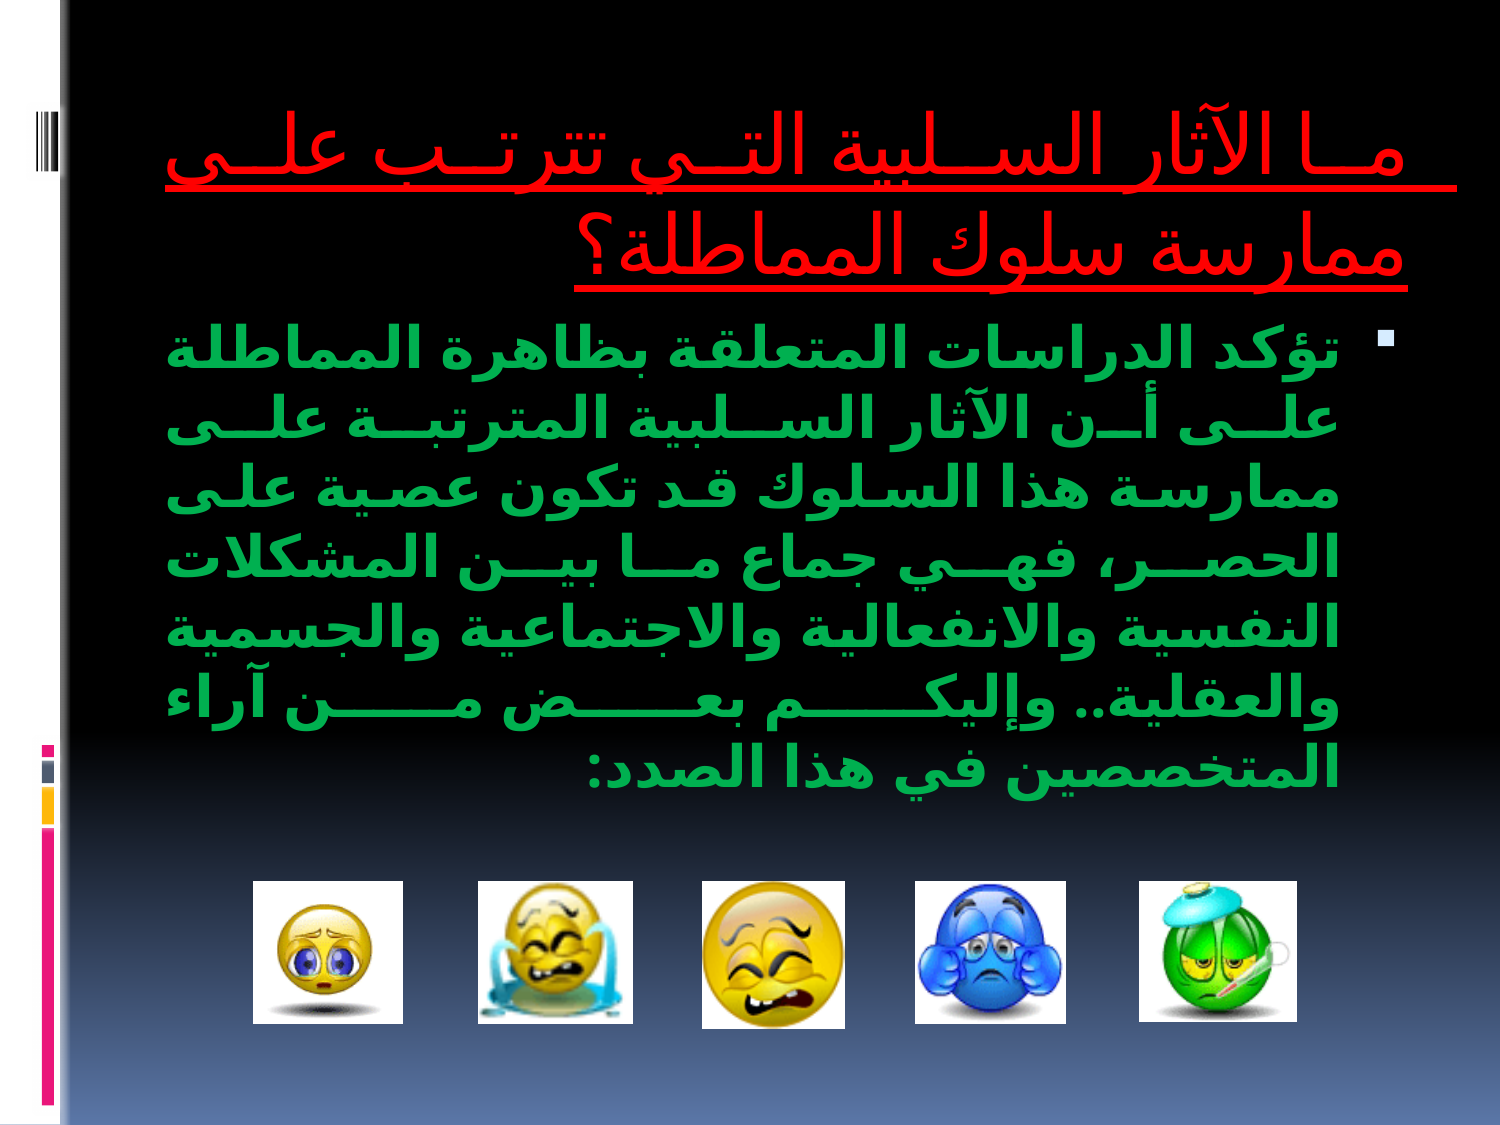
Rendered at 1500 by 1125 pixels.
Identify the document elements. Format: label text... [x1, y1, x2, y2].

list تؤكد الدراسات المتعلقة بظاهرة المماطلة على أن الآثار السلبية المترتبة على ممارسة هذا السلوك قد تكون عصية على الحصر، فهي جماع ما بين المشكلات النفسية والانفعالية والاجتماعية والجسمية والعقلية.. وإليكم بعض من آراء المتخصصين في هذا الصدد: [150, 302, 1425, 1043]
title ما الآثار السلبية التي تترتب على ممارسة سلوك المماطلة؟ [150, 83, 1425, 279]
picture [914, 880, 1066, 1024]
picture [702, 880, 845, 1029]
picture [477, 880, 634, 1024]
picture [253, 880, 403, 1024]
picture [1139, 880, 1297, 1023]
